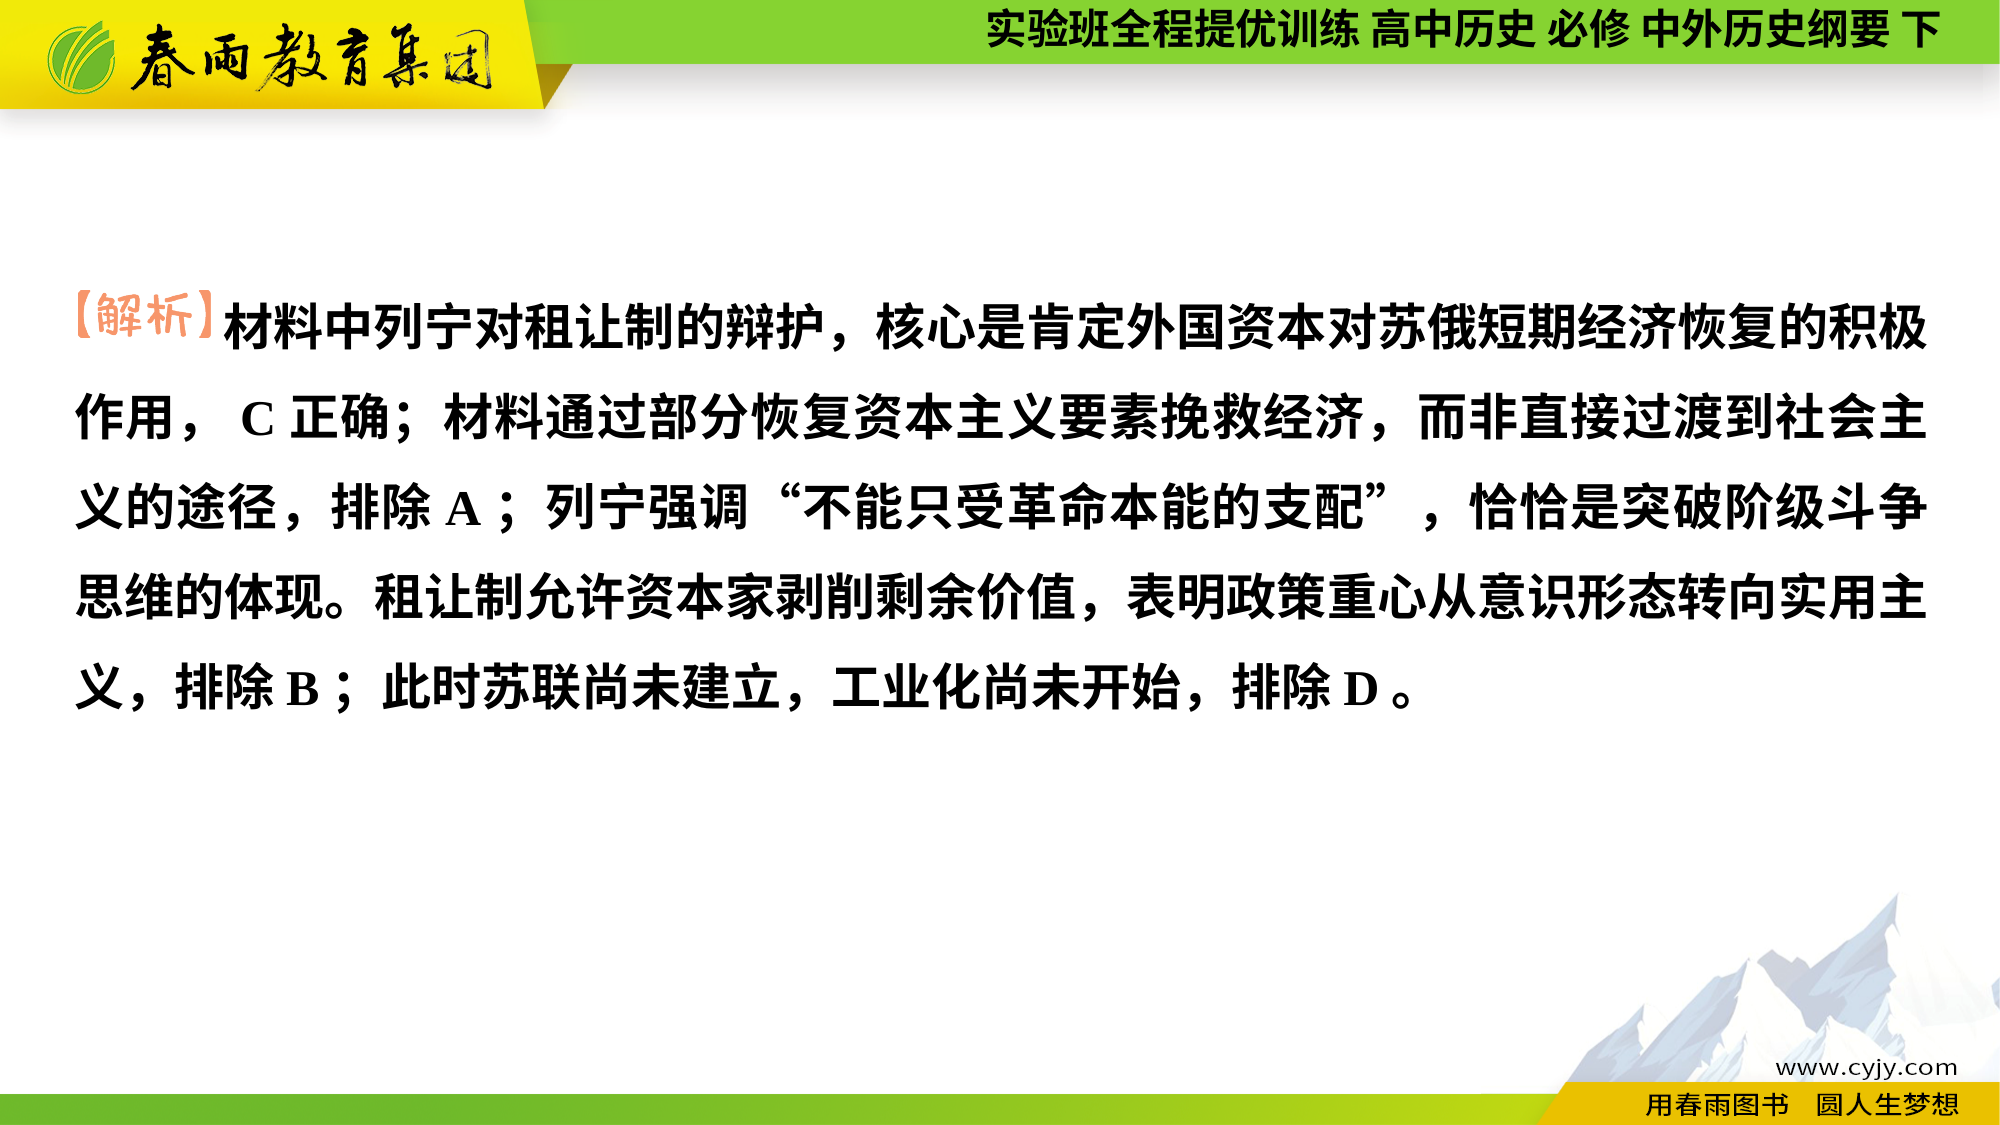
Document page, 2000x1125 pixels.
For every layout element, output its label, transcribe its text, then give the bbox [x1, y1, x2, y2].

picture [0, 0, 2000, 1125]
list 材料中列宁对租让制的辩护，核心是肯定外国资本对苏俄短期经济恢复的积极作用，C正确；材料通过部分恢复资本主义要素挽救经济，而非直接过渡到社会主义的途径，排除A；列宁强调“不能只受革命本能的支配”，恰恰是突破阶级斗争思维的体现。租让制允许资本家剥削剩余价值，表明政策重心从意识形态转向实用主义，排除B；此时苏联尚未建立，工业化尚未开始，排除D。 [59, 258, 1944, 716]
